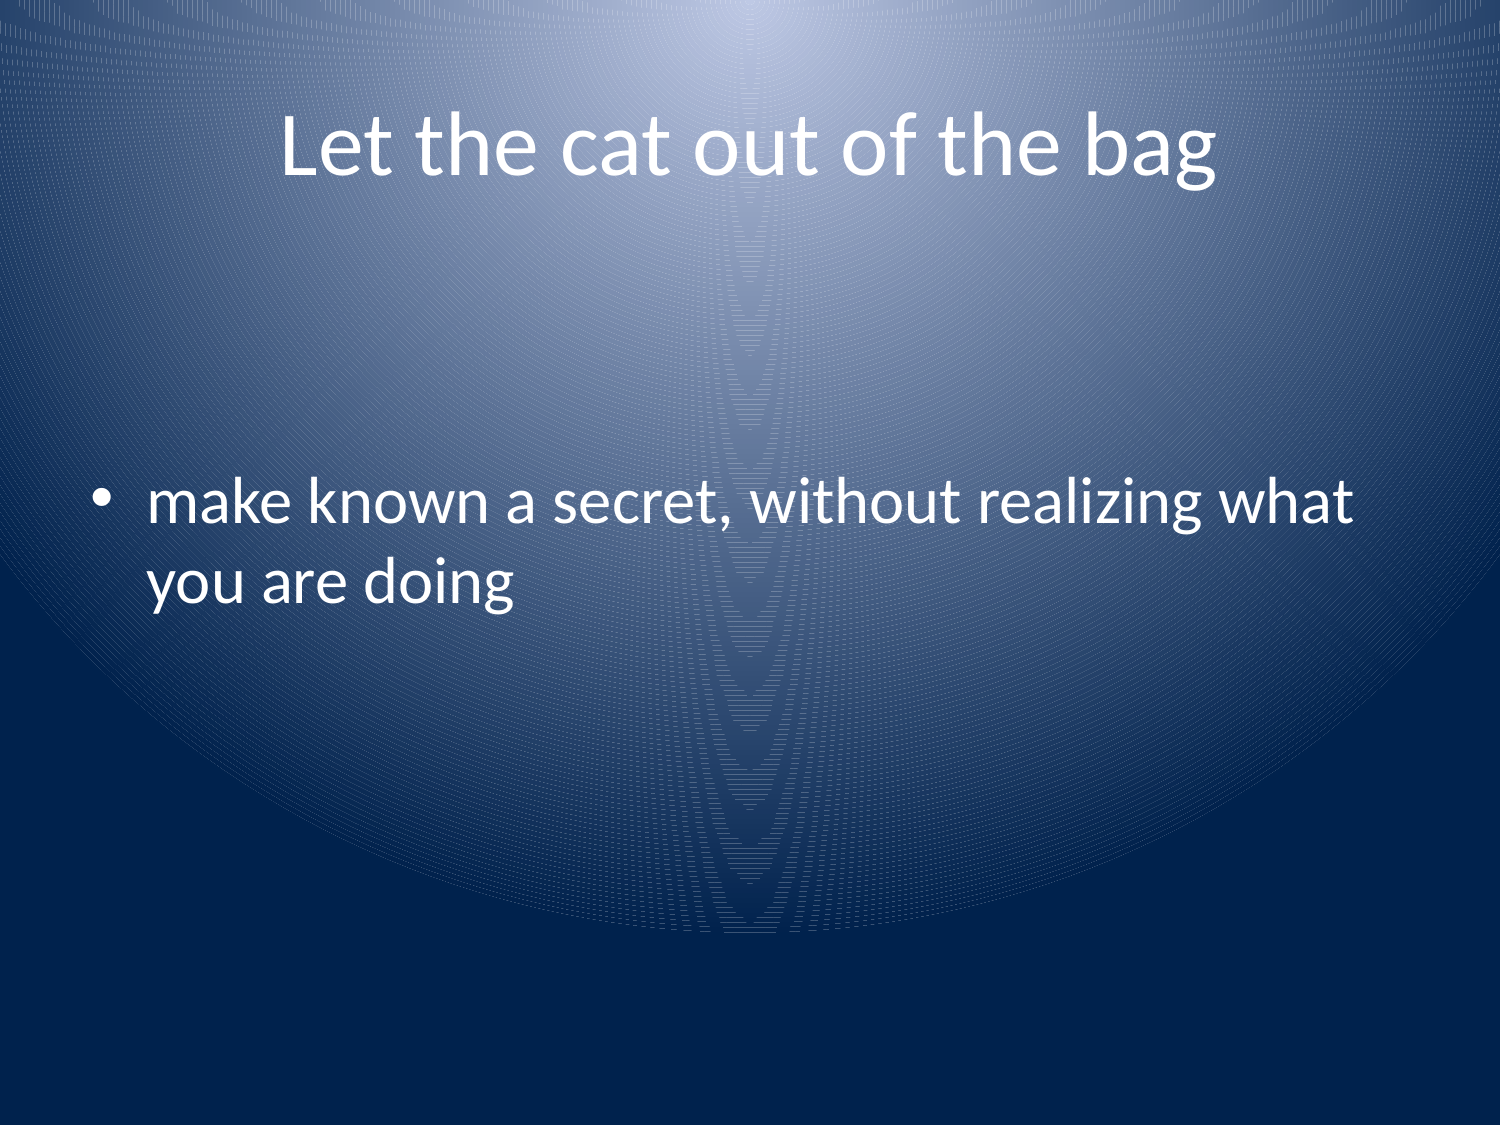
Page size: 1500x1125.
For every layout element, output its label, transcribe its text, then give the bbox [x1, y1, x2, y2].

list make known a secret, without realizing what you are doing [75, 262, 1425, 1005]
title Let the cat out of the bag [75, 45, 1425, 233]
